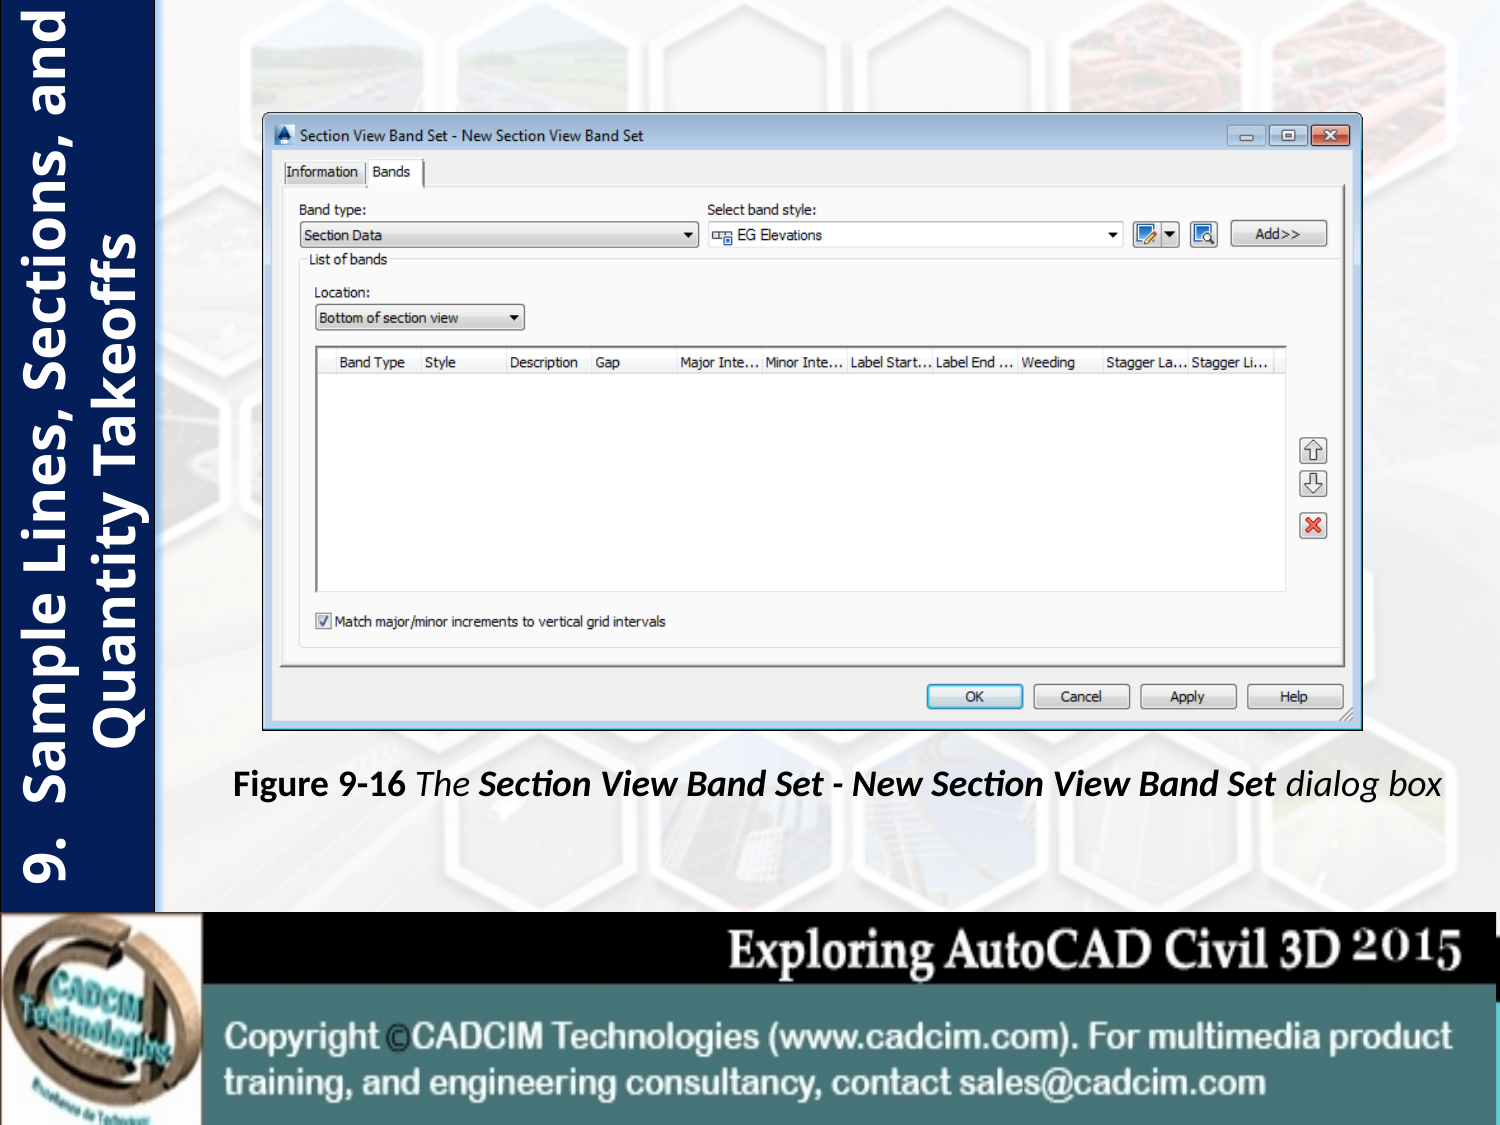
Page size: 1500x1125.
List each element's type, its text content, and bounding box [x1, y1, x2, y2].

picture [0, 0, 1500, 1125]
text_box Figure 9-16 The Section View Band Set - New Section View Band Set dialog box [218, 751, 1488, 812]
